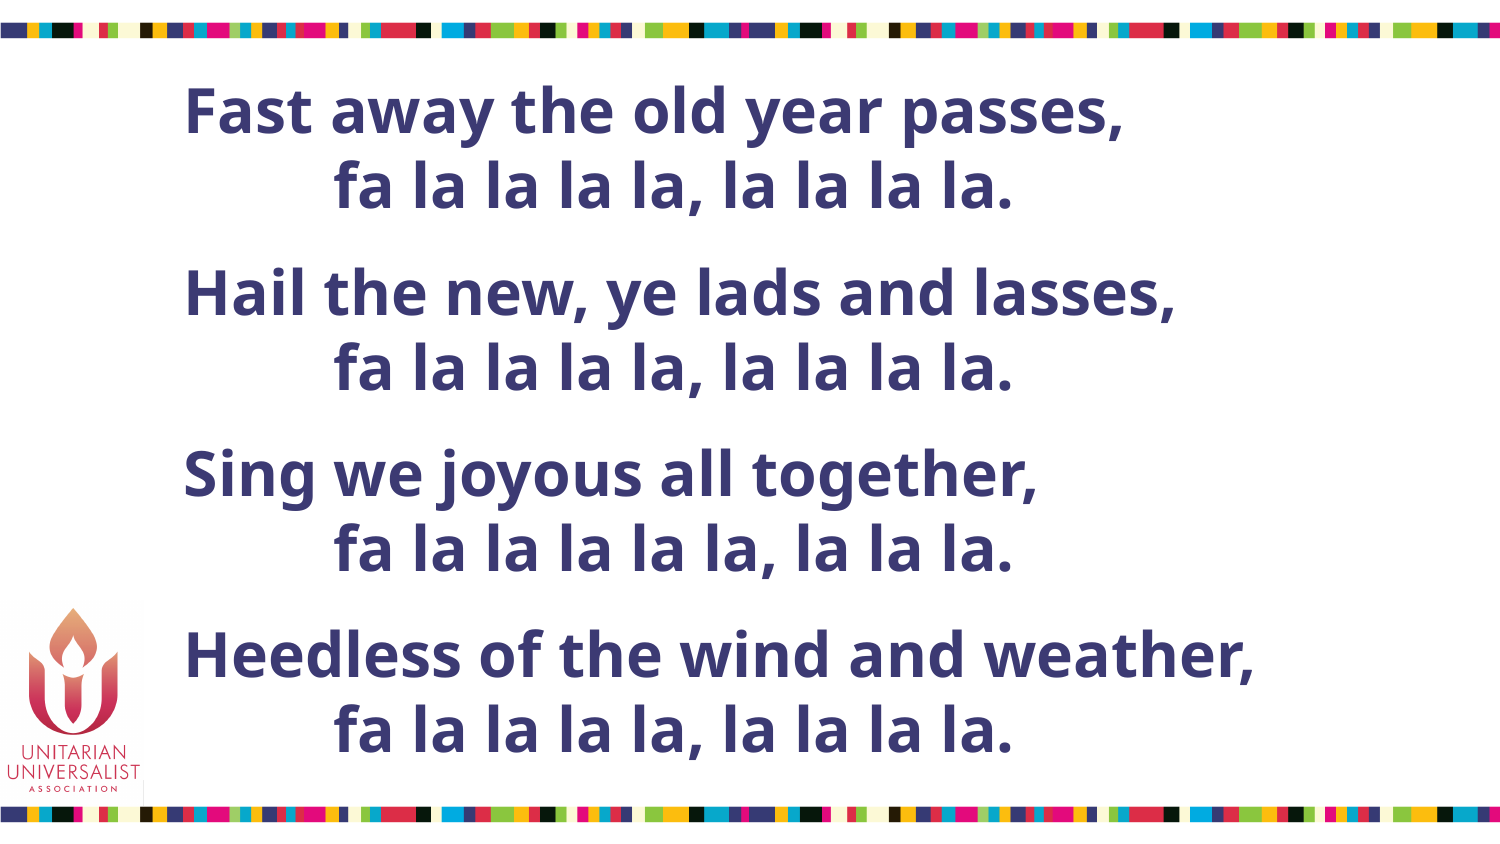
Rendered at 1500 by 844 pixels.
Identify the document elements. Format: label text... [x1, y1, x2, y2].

picture [0, 22, 1500, 40]
picture [0, 600, 1500, 824]
text_box Fast away the old year passes, fa la la la la, la la la la. Hail the new, ye lads and lasses, fa la la la la, la la la la. Sing we joyous all together, fa la la la la la, la la la. Heedless of the wind and weather, fa la la la la, la la la la. [168, 56, 1421, 780]
